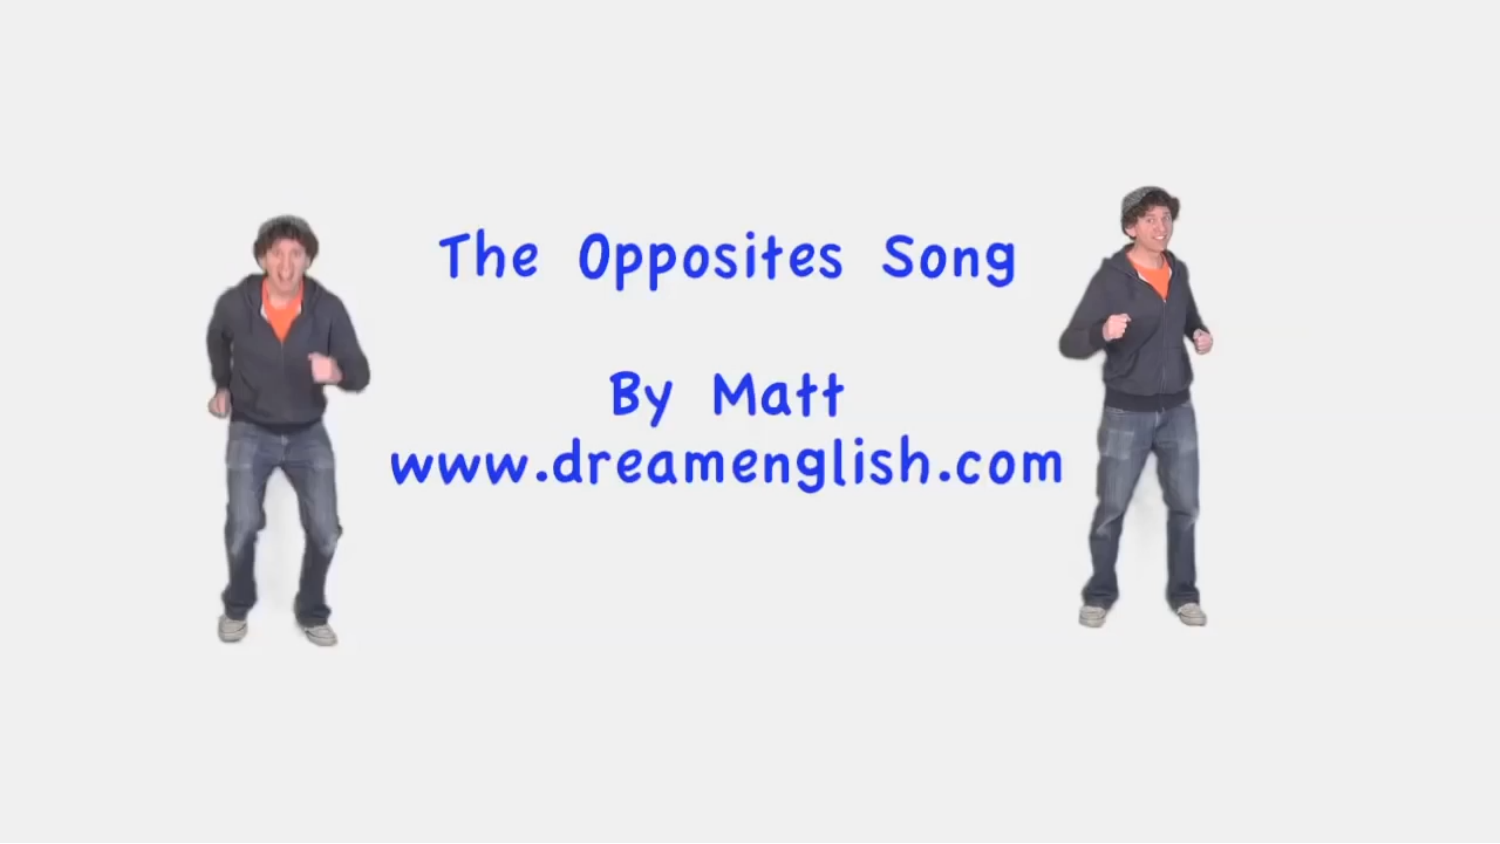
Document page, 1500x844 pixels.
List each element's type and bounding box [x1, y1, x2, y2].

list [0, 0, 1500, 844]
